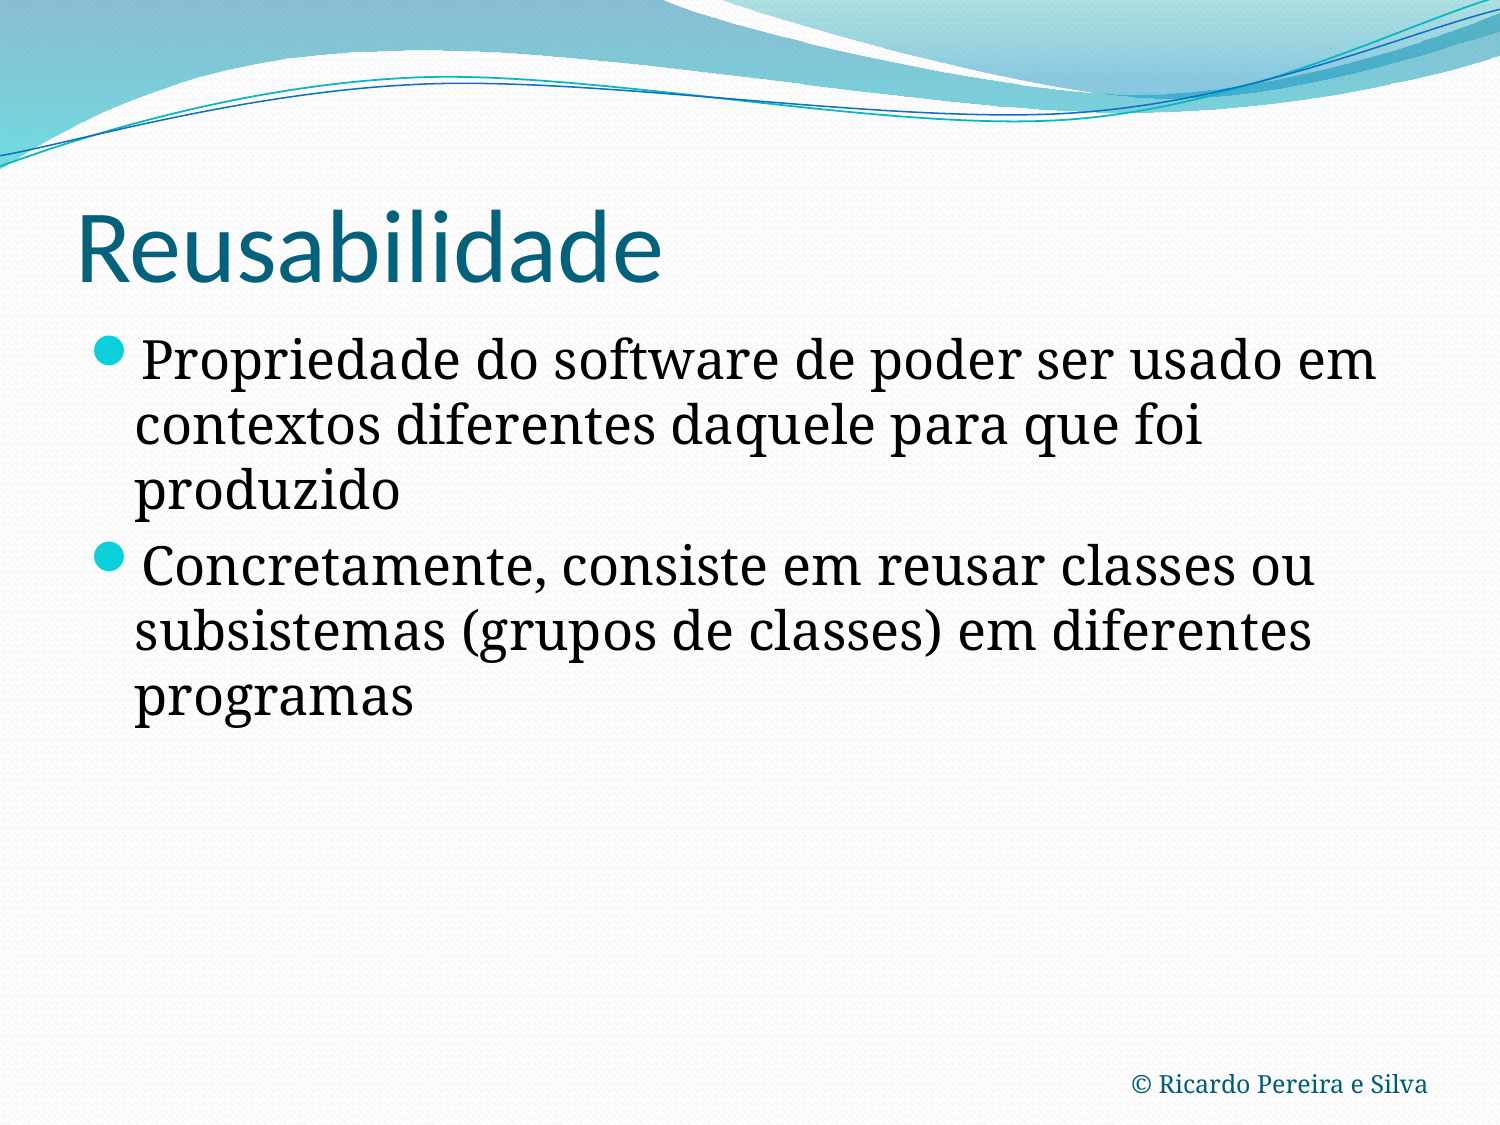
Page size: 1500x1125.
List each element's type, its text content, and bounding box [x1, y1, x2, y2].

title Reusabilidade [75, 115, 1425, 303]
footer © Ricardo Pereira e Silva [1101, 1042, 1429, 1103]
list Propriedade do software de poder ser usado em contextos diferentes daquele para que foi produzido Concretamente, consiste em reusar classes ou subsistemas (grupos de classes) em diferentes programas [75, 317, 1425, 1038]
